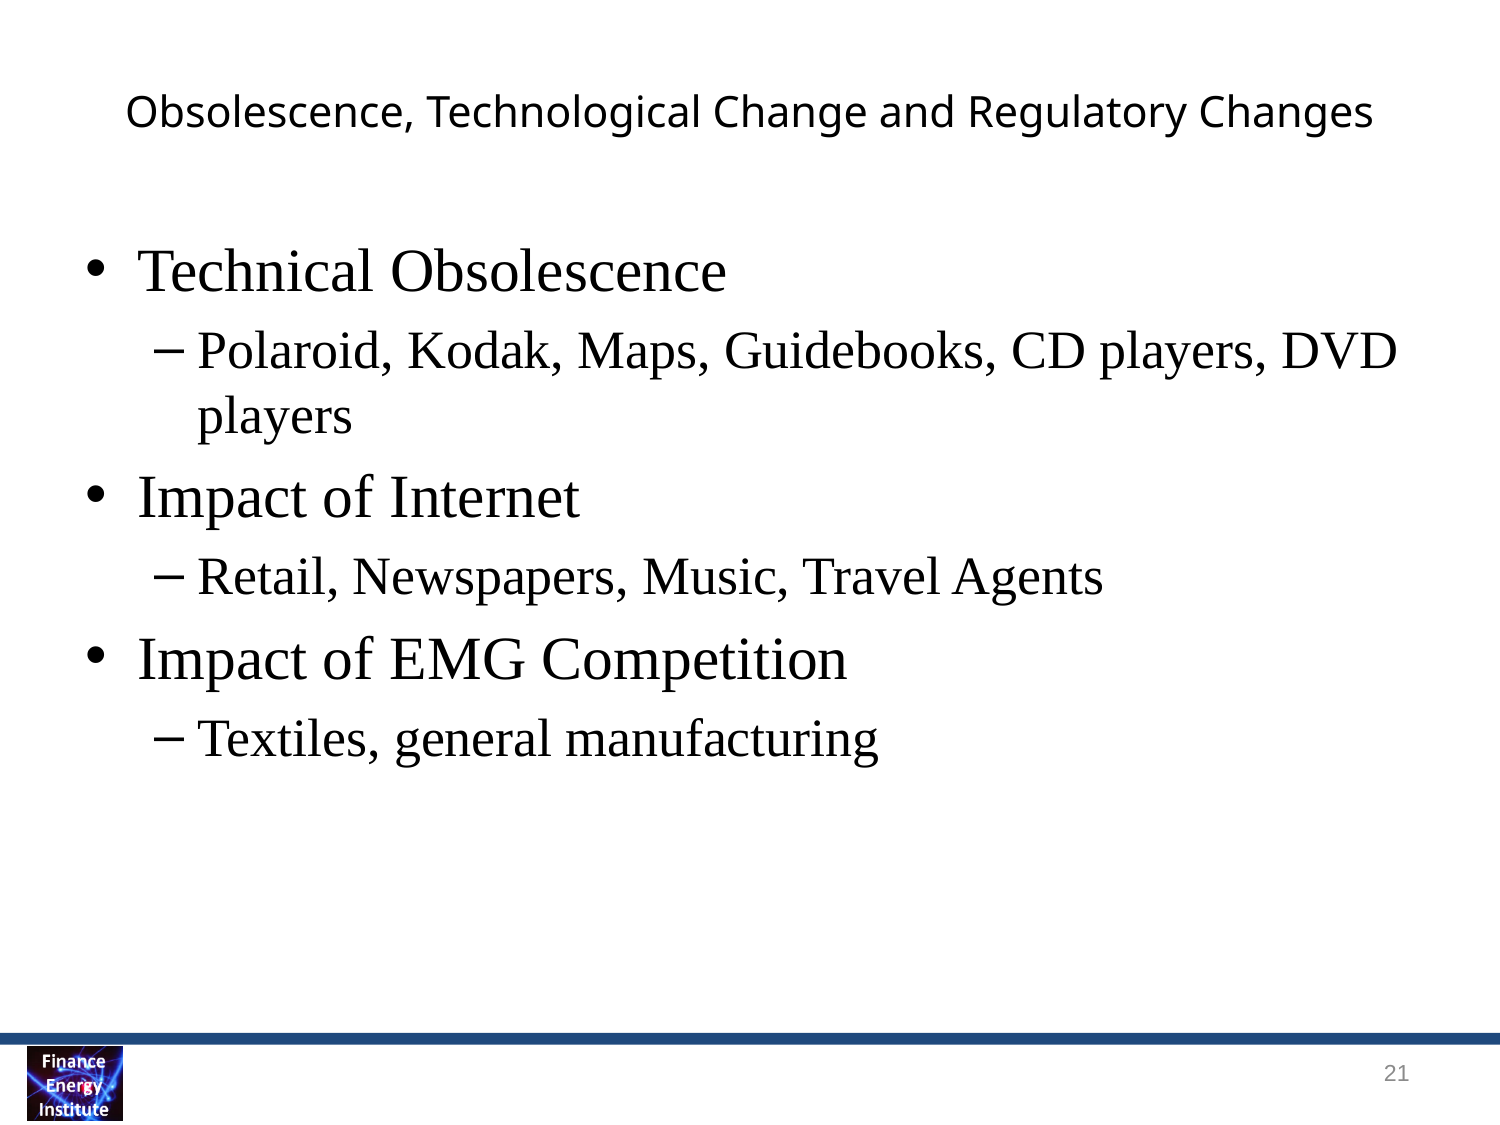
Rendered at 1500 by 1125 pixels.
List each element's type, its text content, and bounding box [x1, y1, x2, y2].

slide_number 21 [1074, 1042, 1425, 1103]
list Technical Obsolescence Polaroid, Kodak, Maps, Guidebooks, CD players, DVD players Impact of Internet Retail, Newspapers, Music, Travel Agents Impact of EMG Competition Textiles, general manufacturing [70, 222, 1430, 1032]
picture [27, 1046, 123, 1121]
title Obsolescence, Technological Change and Regulatory Changes [70, 56, 1430, 164]
